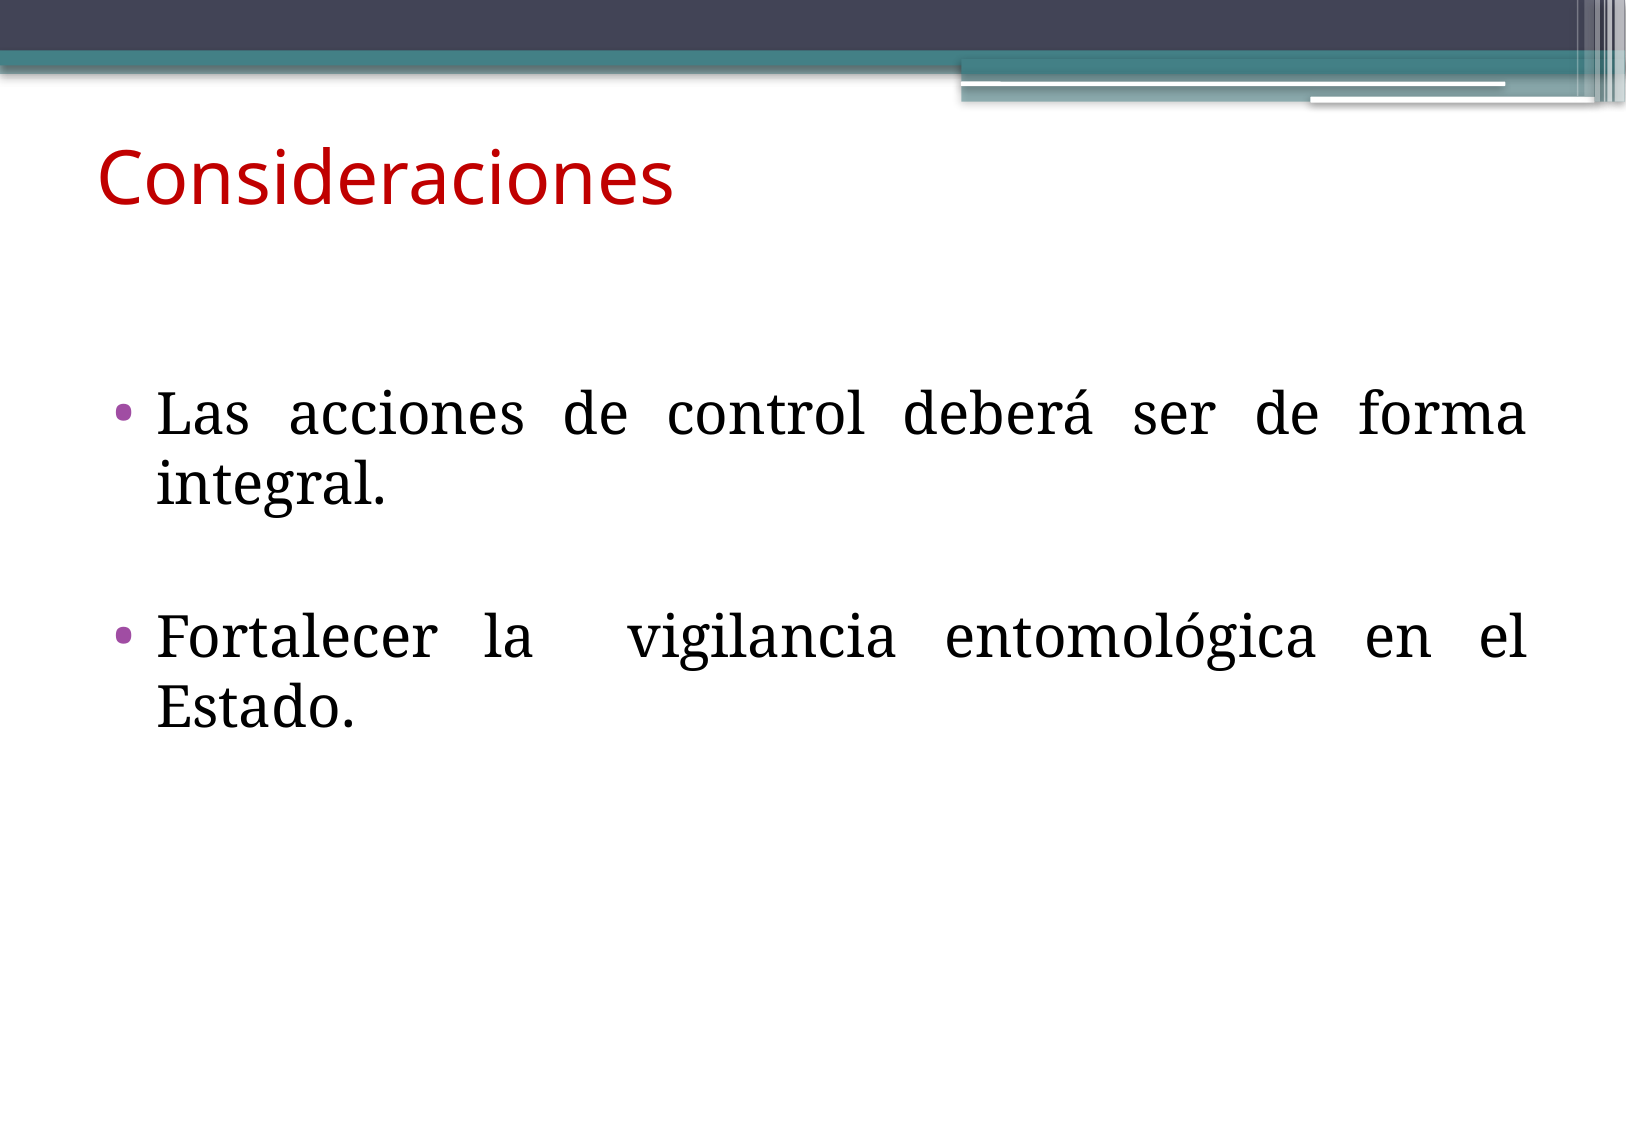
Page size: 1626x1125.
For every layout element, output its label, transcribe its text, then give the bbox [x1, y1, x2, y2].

list Las acciones de control deberá ser de forma integral. Fortalecer la vigilancia entomológica en el Estado. [81, 368, 1544, 1079]
title Consideraciones [81, 87, 1544, 263]
